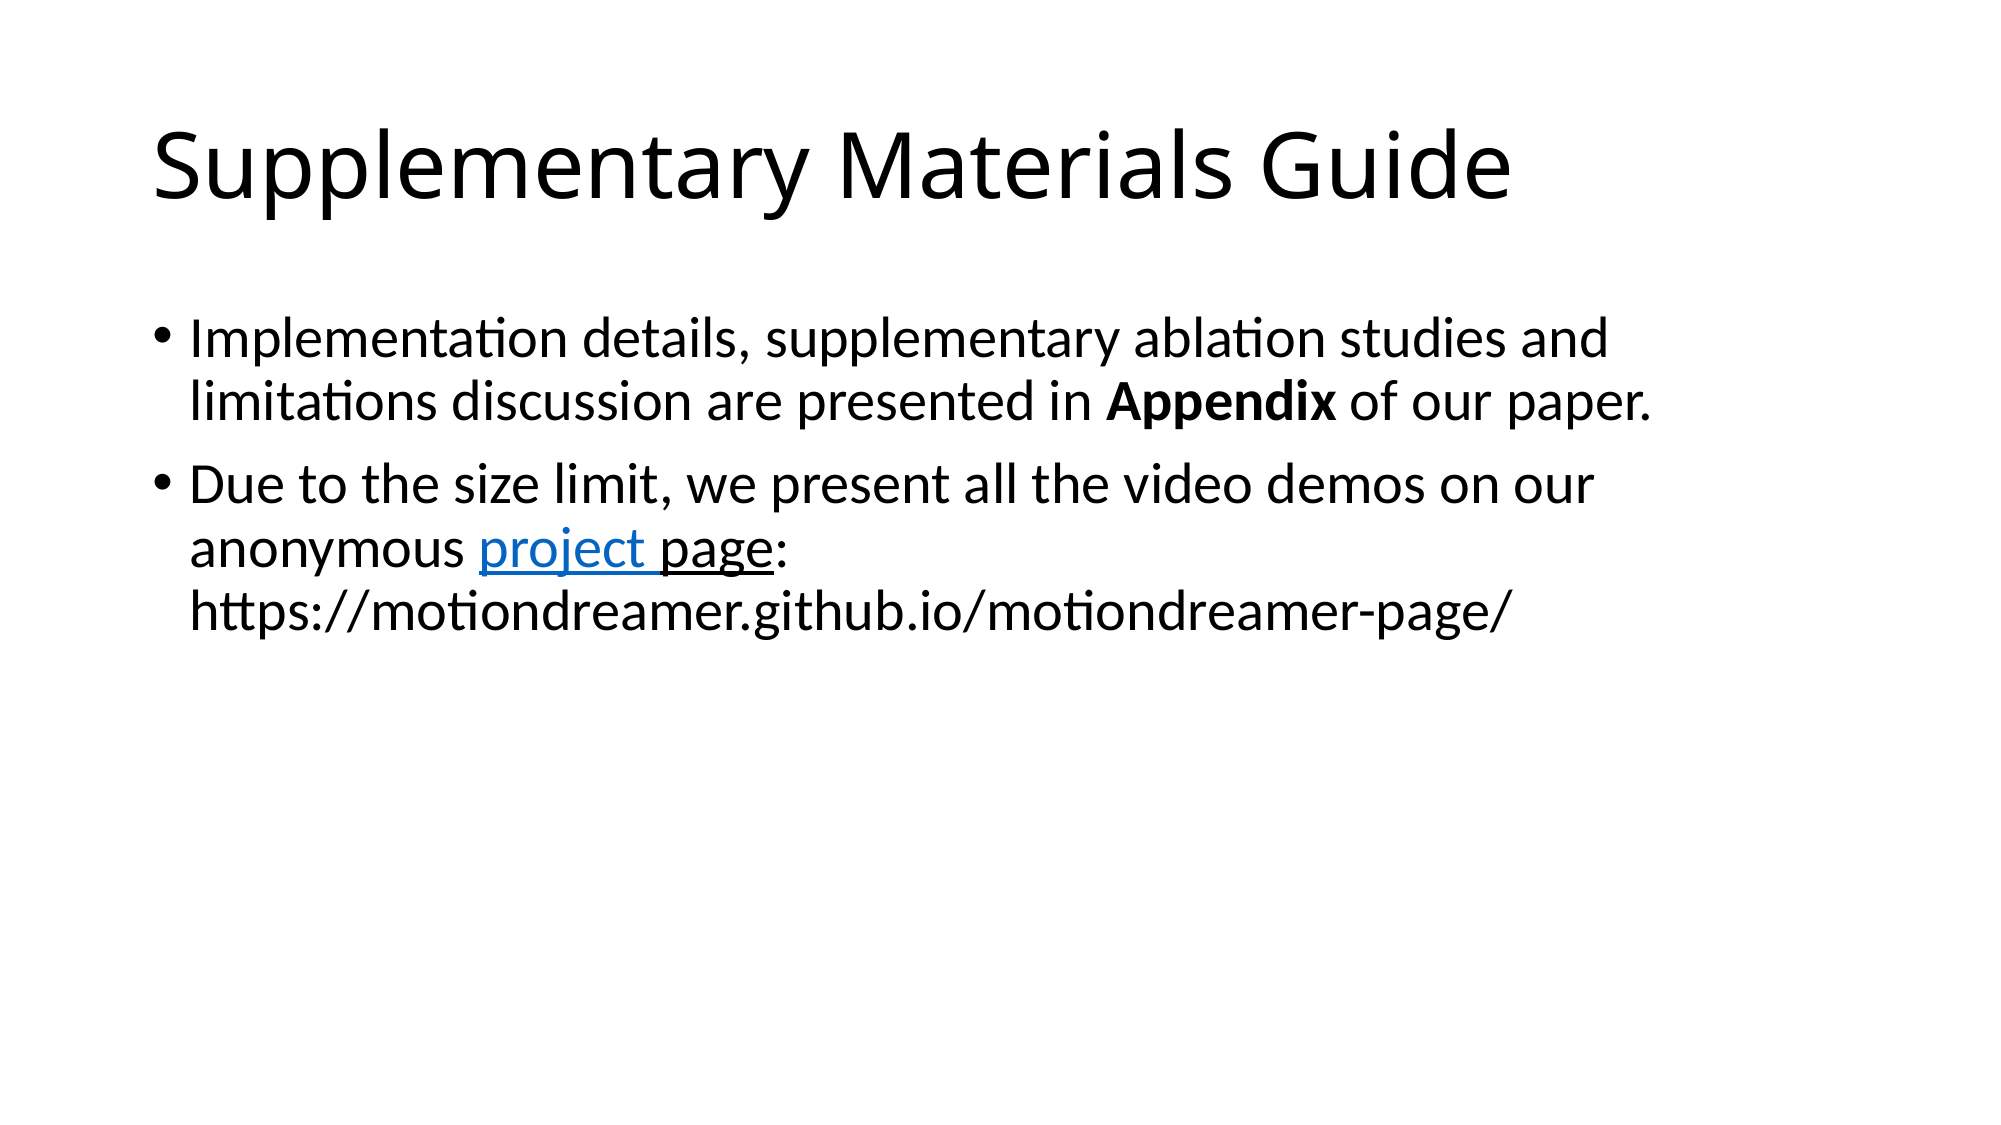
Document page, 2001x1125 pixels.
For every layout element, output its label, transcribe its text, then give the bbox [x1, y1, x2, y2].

list Implementation details, supplementary ablation studies and limitations discussion are presented in Appendix of our paper. Due to the size limit, we present all the video demos on our anonymous project page: https://motiondreamer.github.io/motiondreamer-page/ [137, 299, 1863, 1014]
title Supplementary Materials Guide [137, 59, 1863, 278]
